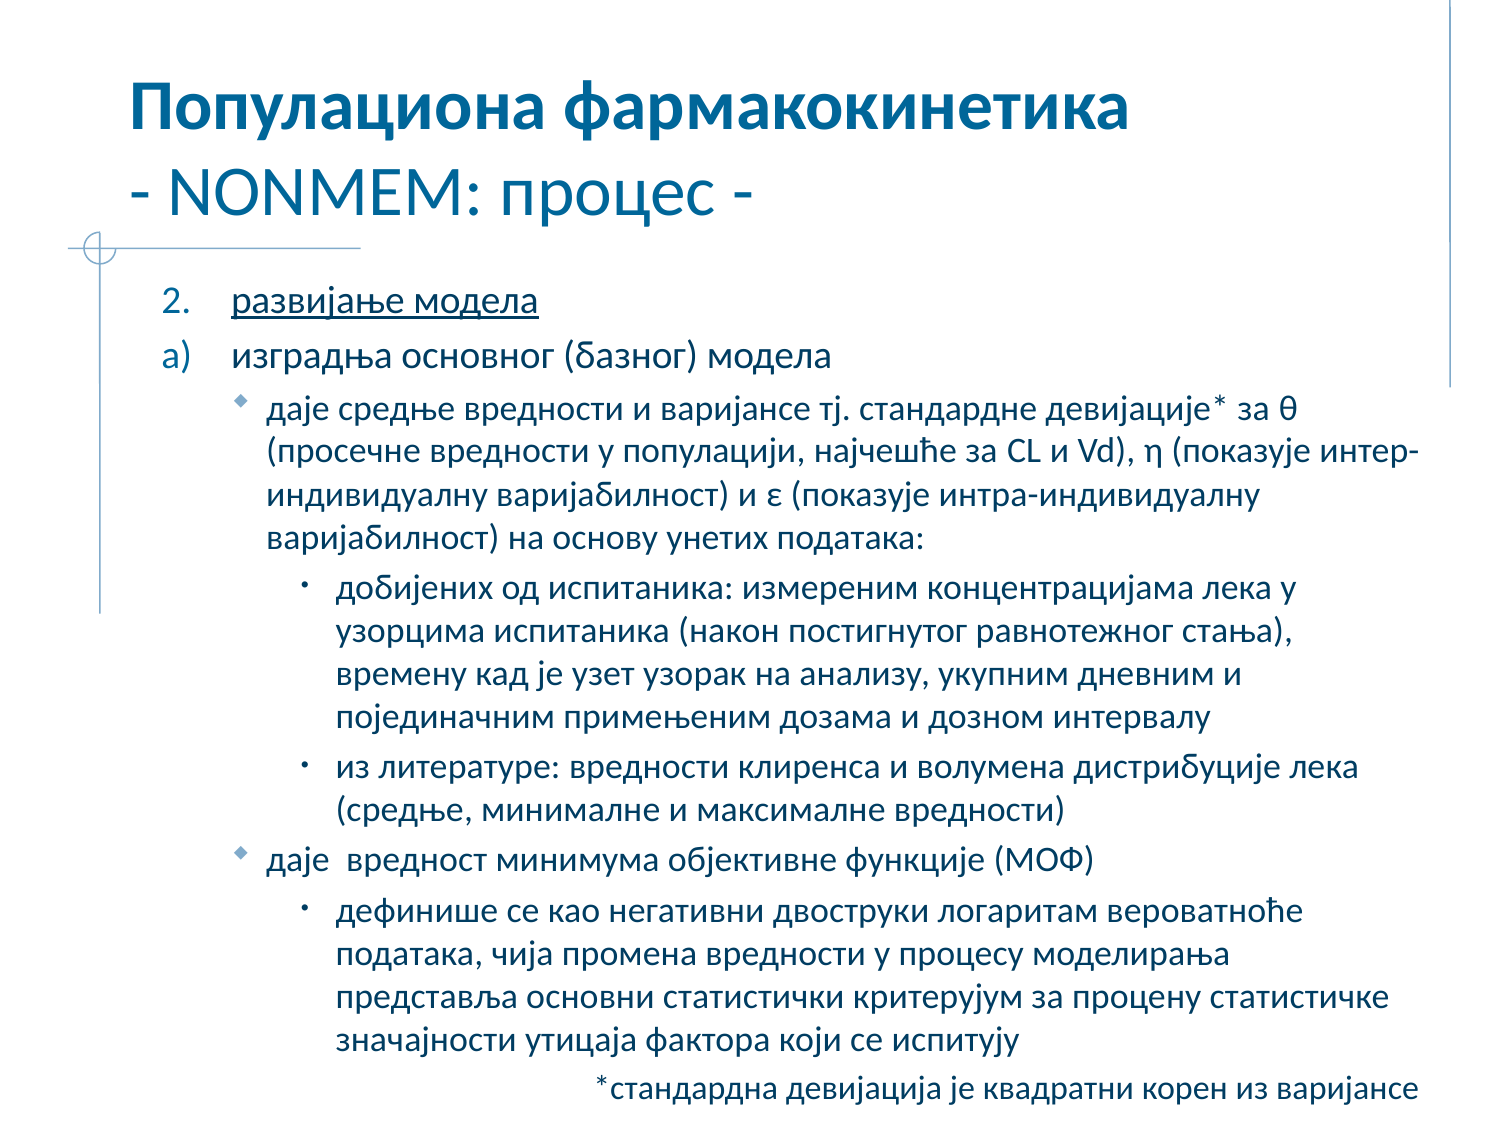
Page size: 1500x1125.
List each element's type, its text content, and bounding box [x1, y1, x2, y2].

title Популациона фармакокинетика - NONMEM: процес - [113, 49, 1436, 238]
list развијање модела изградња основног (базног) модела даје средње вредности и варијансе тј. стандардне девијације* за θ (просечне вредности у популацији, најчешће за CL и Vd), η (показује интер-индивидуалну варијабилност) и ε (показује интра-индивидуалну варијабилност) на основу унетих података: добијених од испитаника: измереним концентрацијама лека у узорцима испитаника (након постигнутог равнотежног стања), времену кад је узет узорак на анализу, укупним дневним и појединачним примењеним дозама и дозном интервалу из литературе: вредности клиренса и волумена дистрибуције лека (средње, минималне и максималне вредности) даје вредност минимума објективне функције (МОФ) дефинише се као негативни двоструки логаритам вероватноће података, чија промена вредности у процесу моделирања представља основни статистички критерујум за процену статистичке значајности утицаја фактора који се испитују *стандардна девијација је квадратни корен из варијансе [76, 266, 1436, 1125]
